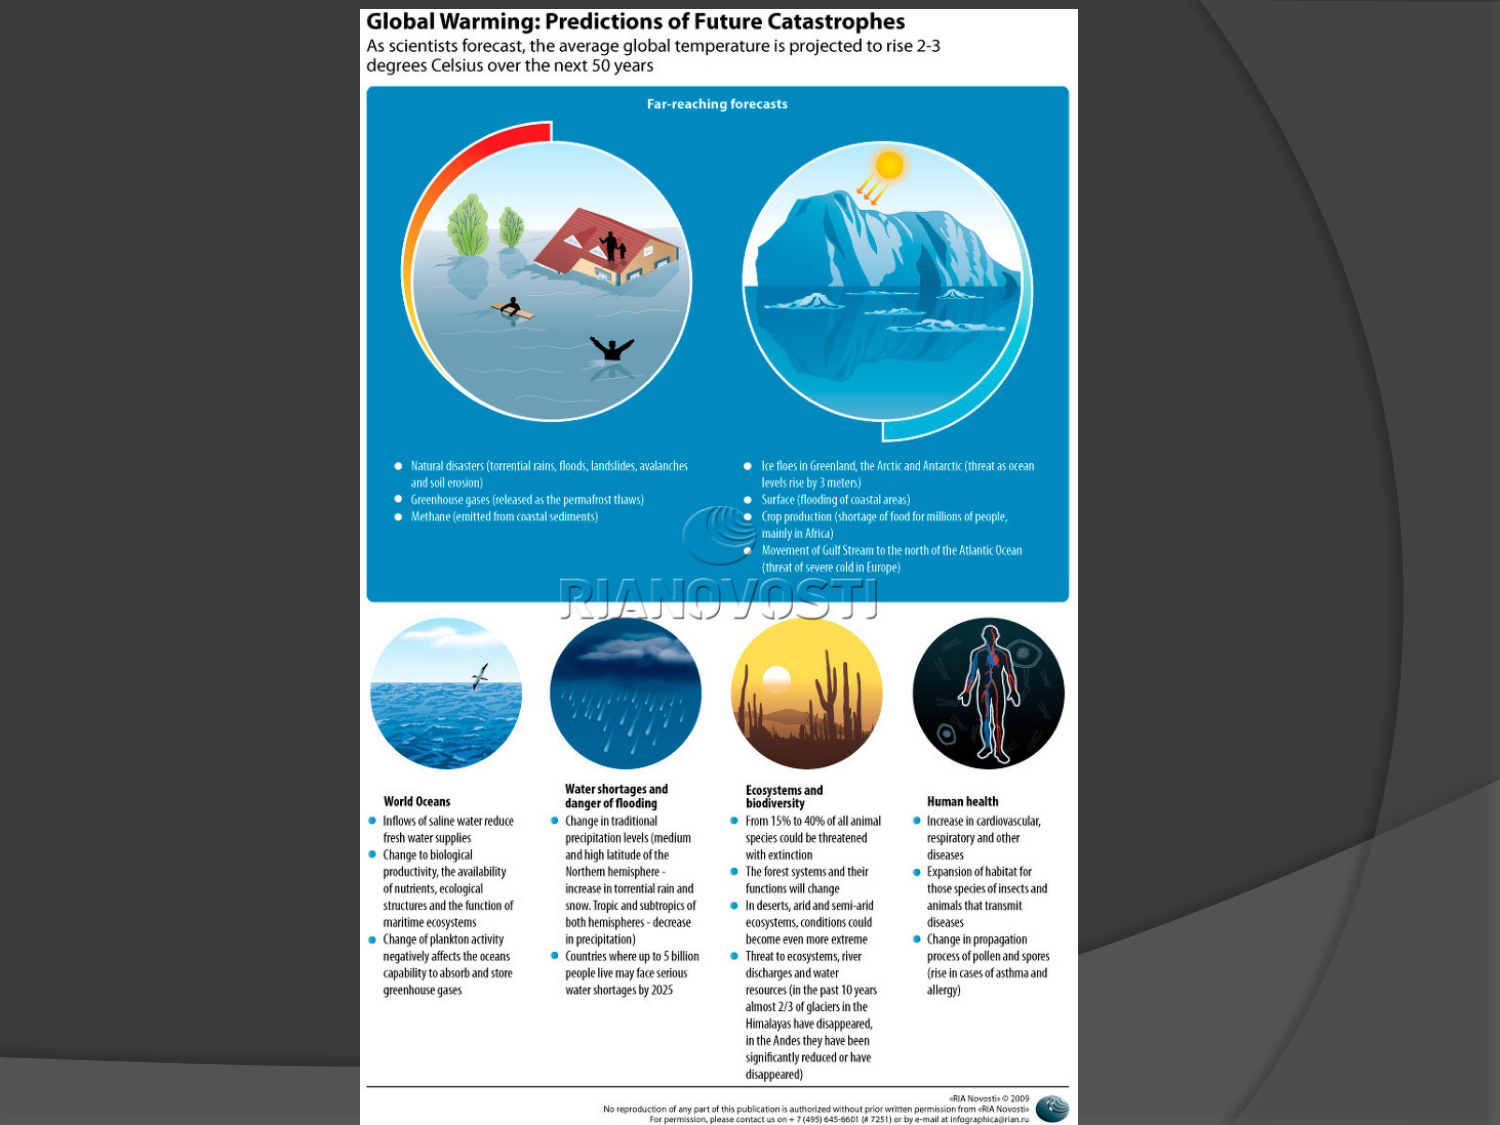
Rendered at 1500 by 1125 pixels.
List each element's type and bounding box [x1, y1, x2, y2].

picture [359, 9, 1078, 1125]
